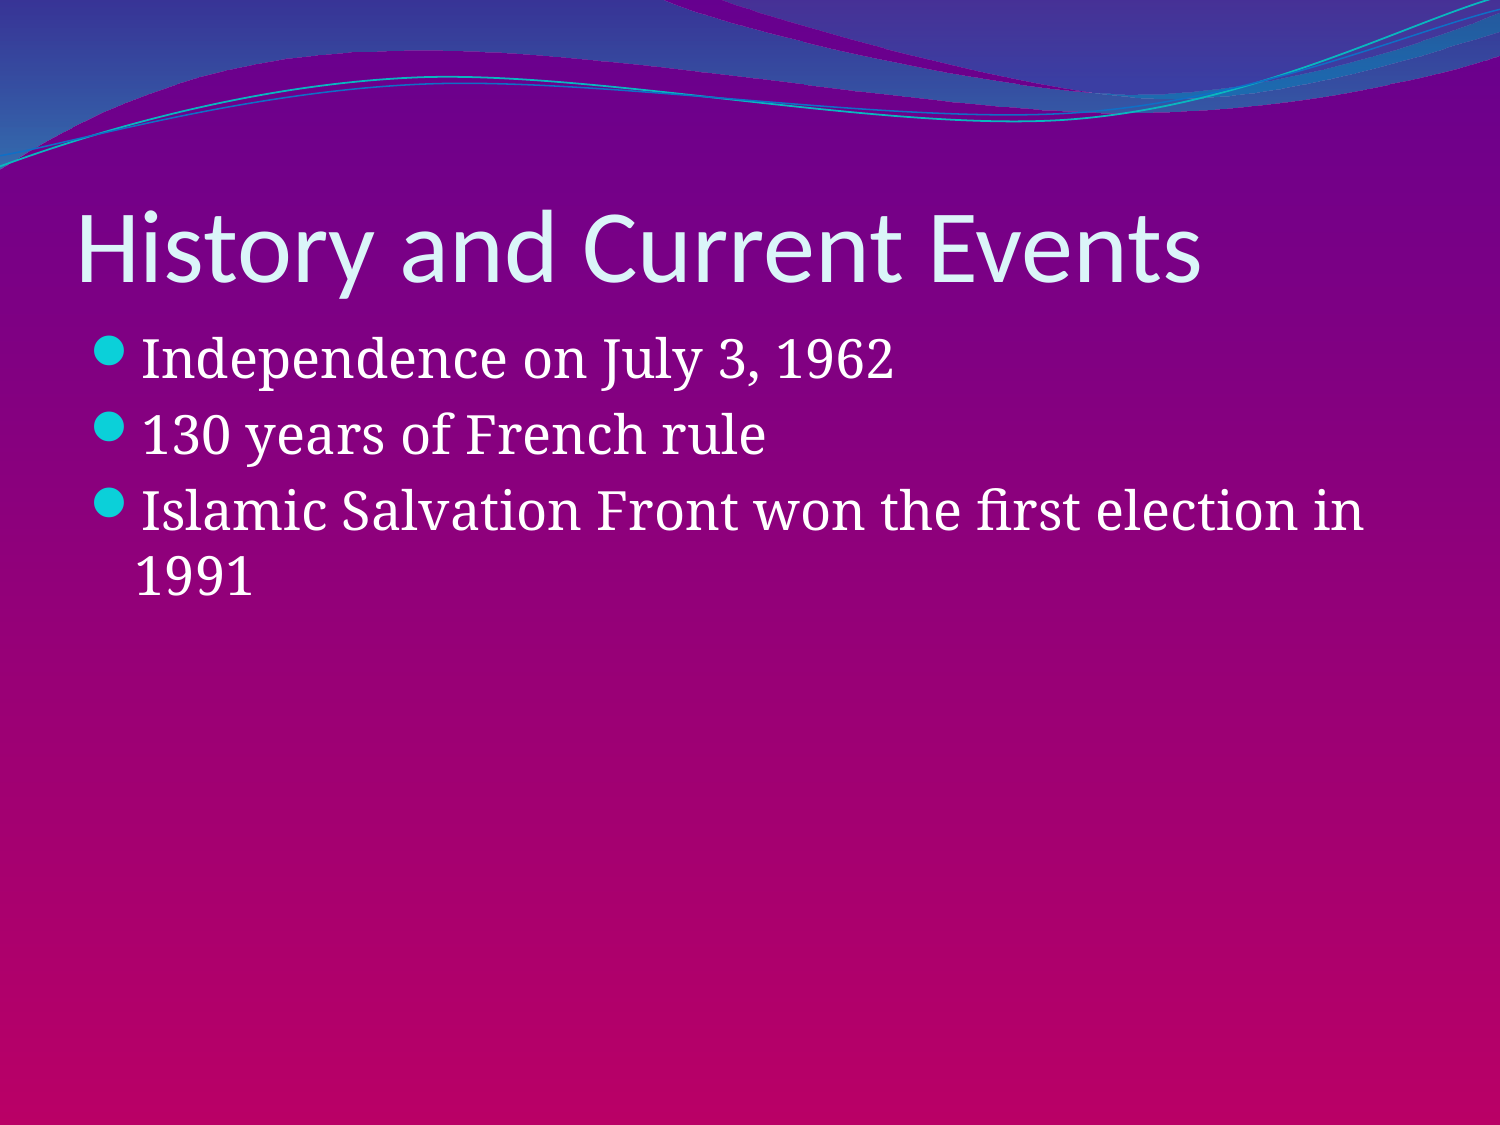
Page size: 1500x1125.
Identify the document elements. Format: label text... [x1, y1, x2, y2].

title History and Current Events [75, 115, 1425, 303]
list Independence on July 3, 1962 130 years of French rule Islamic Salvation Front won the first election in 1991 [75, 317, 1425, 1038]
